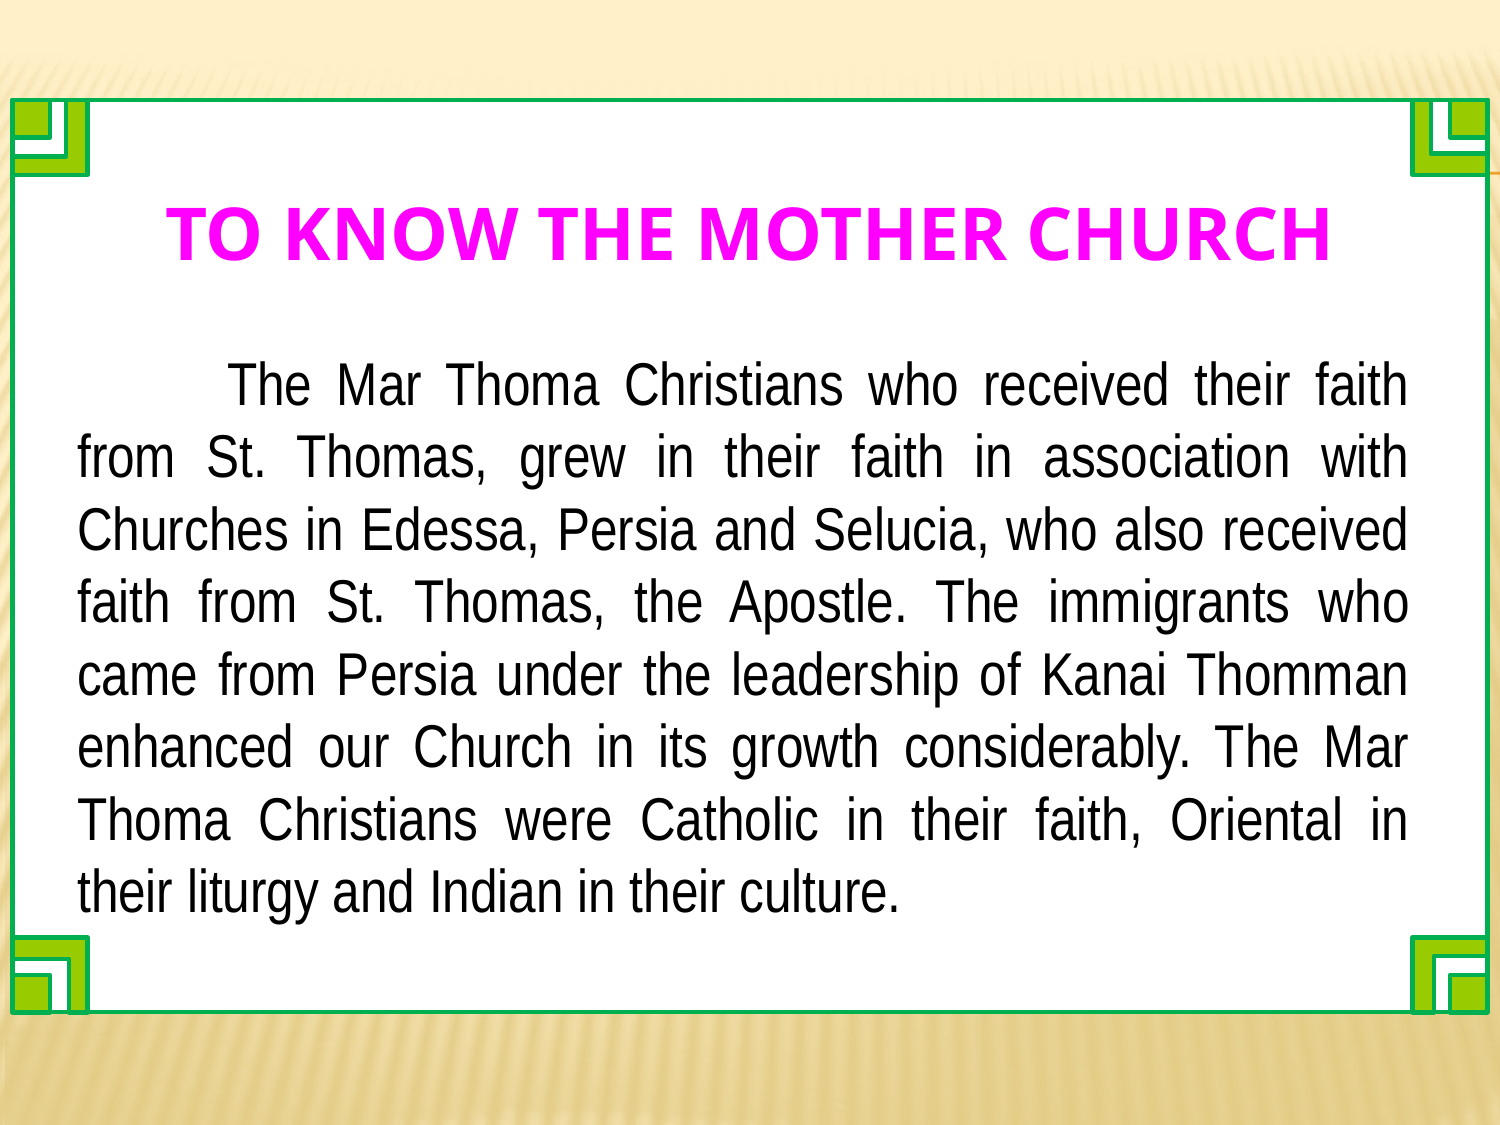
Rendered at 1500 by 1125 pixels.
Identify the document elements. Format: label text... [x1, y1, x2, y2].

text_box [10, 300, 1490, 935]
text_box [1448, 973, 1490, 1015]
text_box [1436, 958, 1490, 1014]
text_box [1410, 98, 1490, 177]
text_box [1448, 98, 1490, 140]
list The Mar Thoma Christians who received their faith from St. Thomas, grew in their faith in association with Churches in Edessa, Persia and Selucia, who also received faith from St. Thomas, the Apostle. The immigrants who came from Persia under the leadership of Kanai Thomman enhanced our Church in its growth considerably. The Mar Thoma Christians were Catholic in their faith, Oriental in their liturgy and Indian in their culture. [62, 337, 1425, 935]
text_box [90, 98, 1410, 162]
title To Know the Mother Church [0, 162, 1500, 300]
text_box [1433, 98, 1490, 151]
text_box [90, 935, 1410, 1014]
text_box [10, 935, 90, 1015]
text_box [1410, 935, 1490, 1015]
text_box [10, 98, 52, 140]
text_box [10, 98, 90, 177]
text_box [10, 98, 64, 154]
text_box [10, 961, 67, 1014]
text_box [10, 973, 52, 1015]
